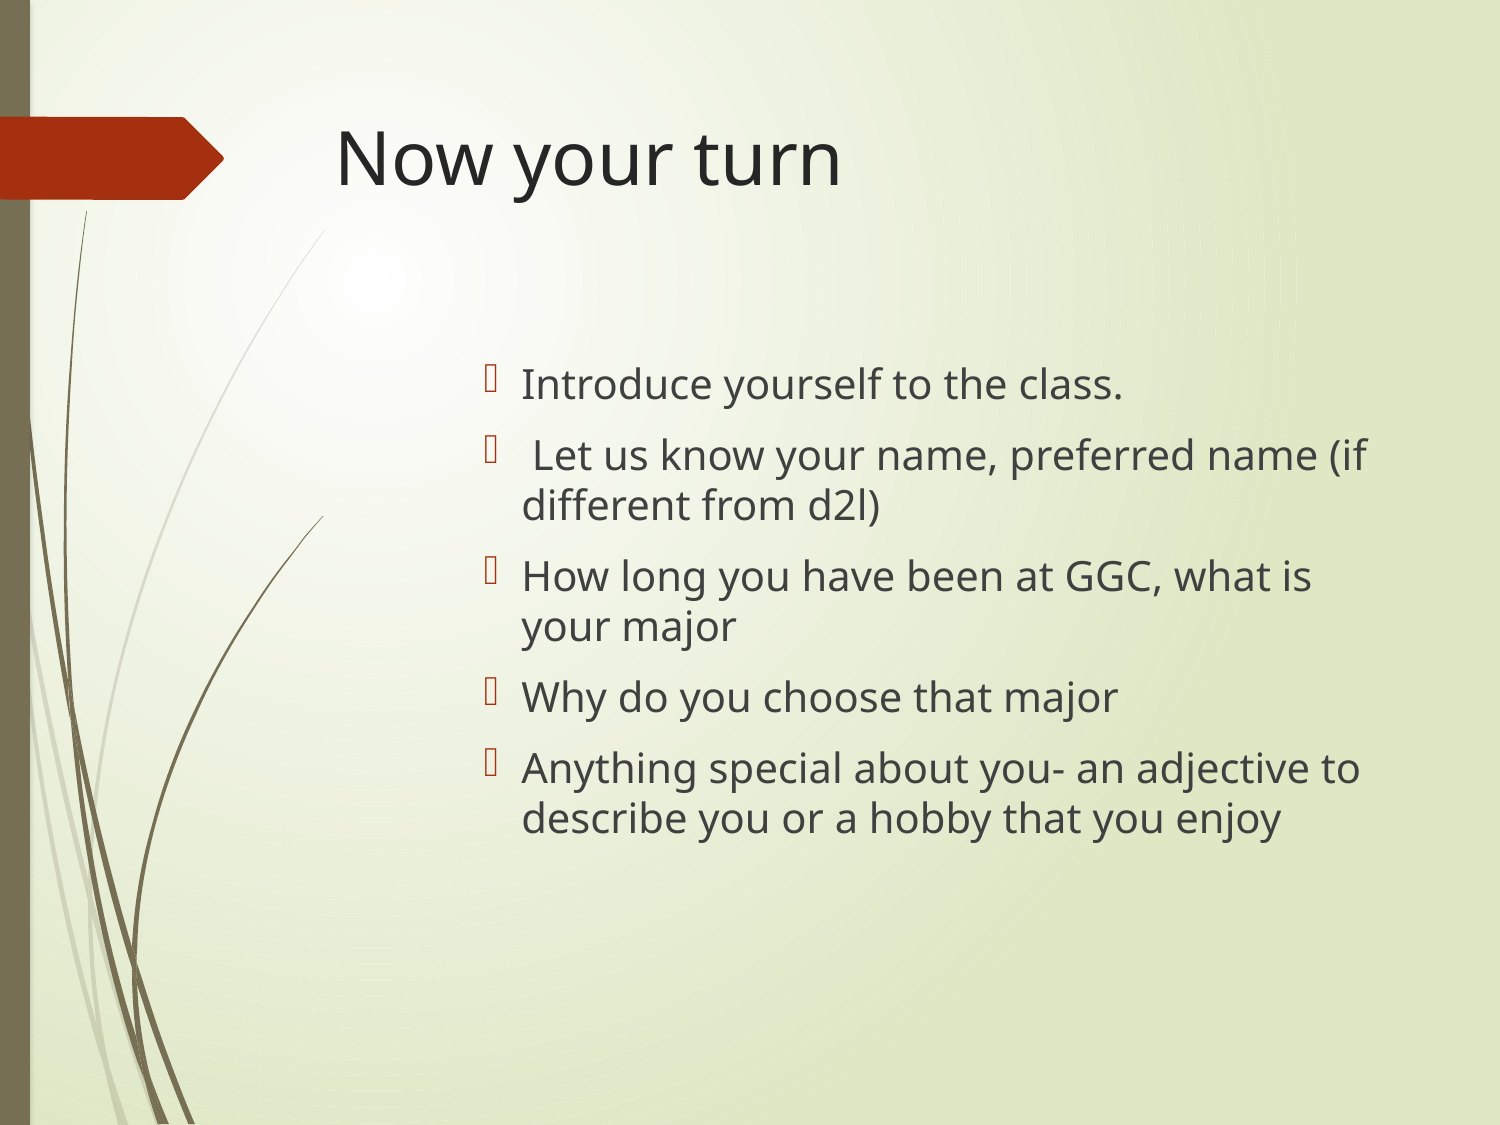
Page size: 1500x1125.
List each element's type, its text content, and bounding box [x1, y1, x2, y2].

list Introduce yourself to the class. Let us know your name, preferred name (if different from d2l) How long you have been at GGC, what is your major Why do you choose that major Anything special about you- an adjective to describe you or a hobby that you enjoy [318, 350, 1400, 970]
title Now your turn [319, 102, 1400, 313]
